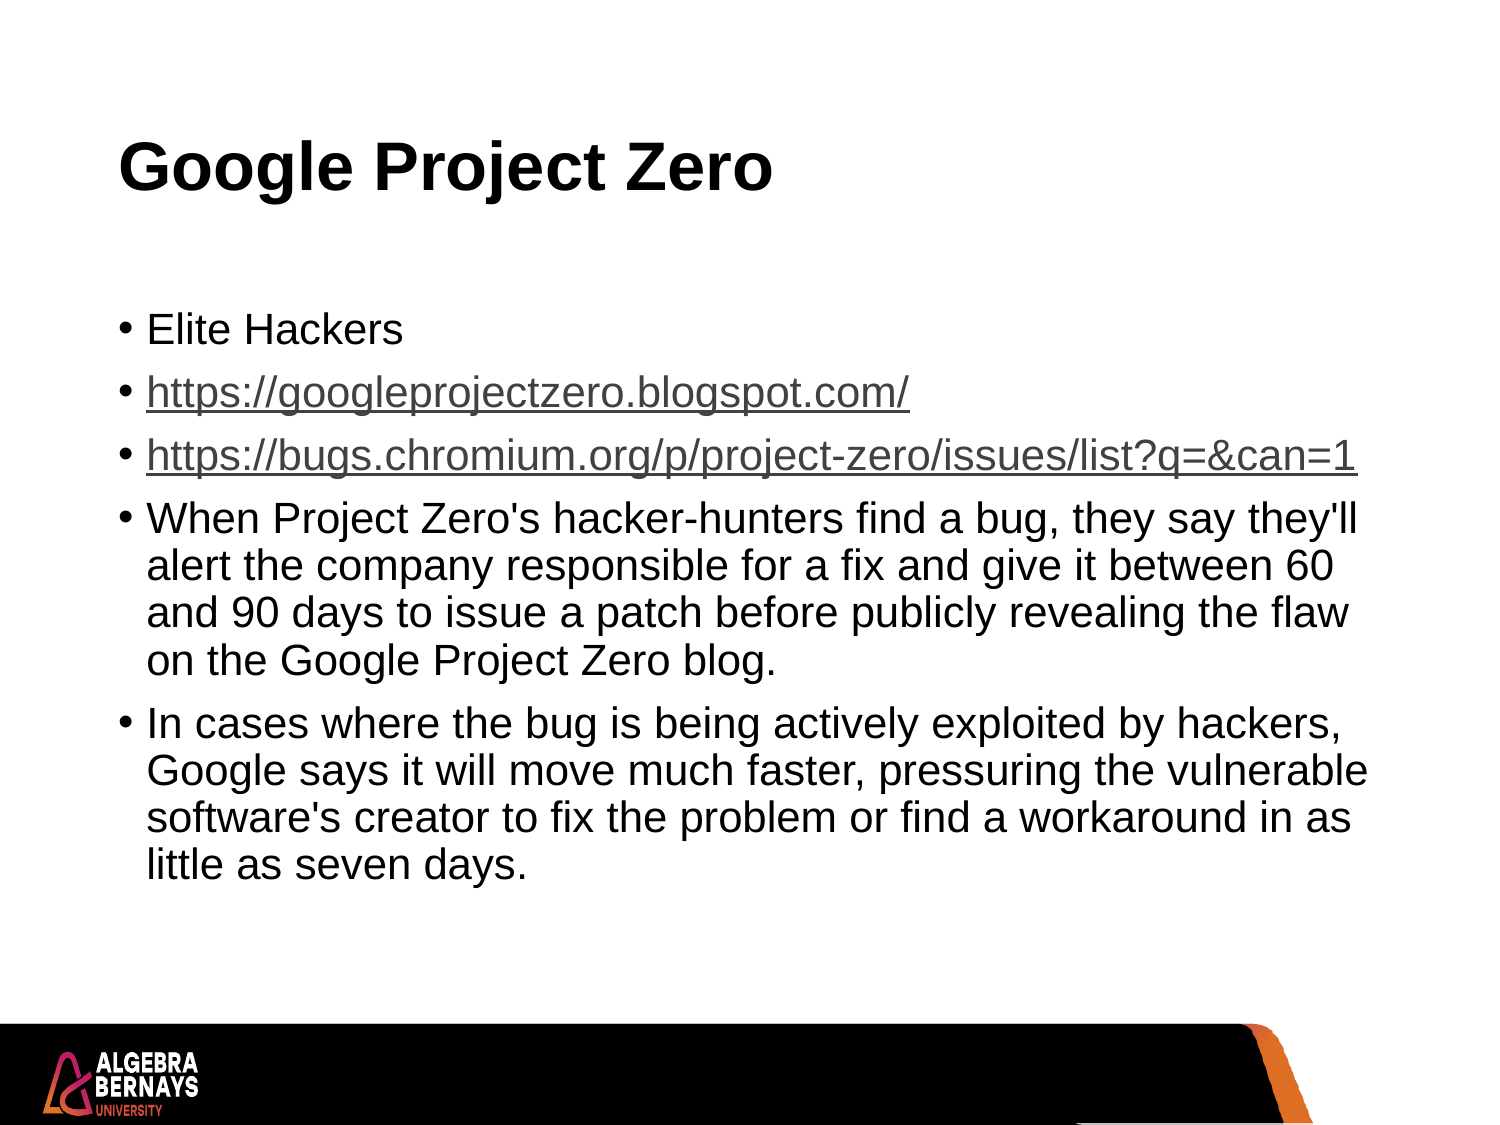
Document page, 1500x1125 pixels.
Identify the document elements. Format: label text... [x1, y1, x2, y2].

list Elite Hackers https://googleprojectzero.blogspot.com/ https://bugs.chromium.org/p/project-zero/issues/list?q=&can=1 When Project Zero's hacker-hunters find a bug, they say they'll alert the company responsible for a fix and give it between 60 and 90 days to issue a patch before publicly revealing the flaw on the Google Project Zero blog. In cases where the bug is being actively exploited by hackers, Google says it will move much faster, pressuring the vulnerable software's creator to fix the problem or find a workaround in as little as seven days. [103, 299, 1397, 1014]
title Google Project Zero [103, 59, 1397, 278]
picture [0, 1023, 1468, 1125]
